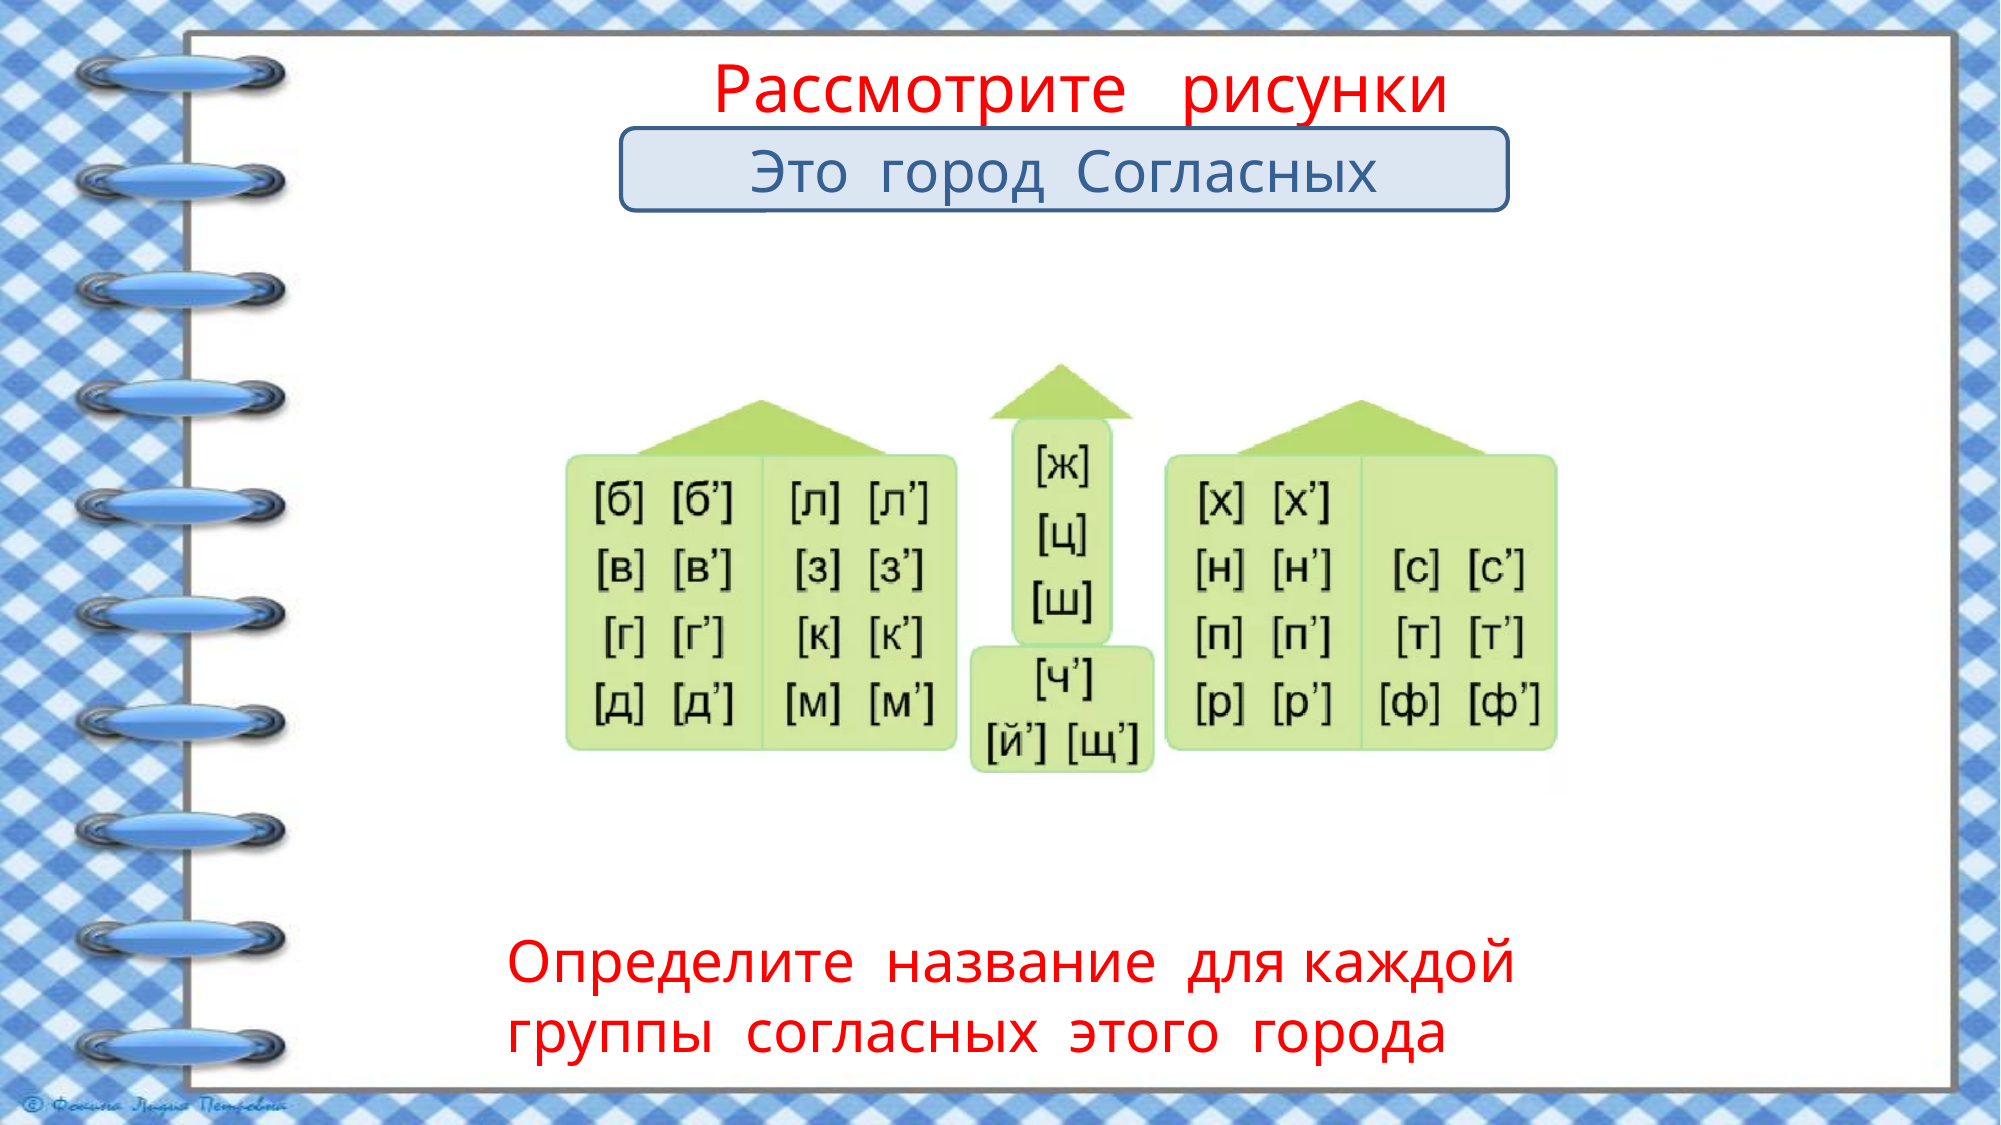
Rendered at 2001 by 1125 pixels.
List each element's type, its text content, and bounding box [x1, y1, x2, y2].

text_box Определите название для каждой группы согласных этого города [492, 916, 1723, 1094]
text_box Это город Согласных [618, 126, 1510, 213]
title Рассмотрите рисунки [467, 38, 1698, 143]
picture [0, 0, 2001, 1125]
